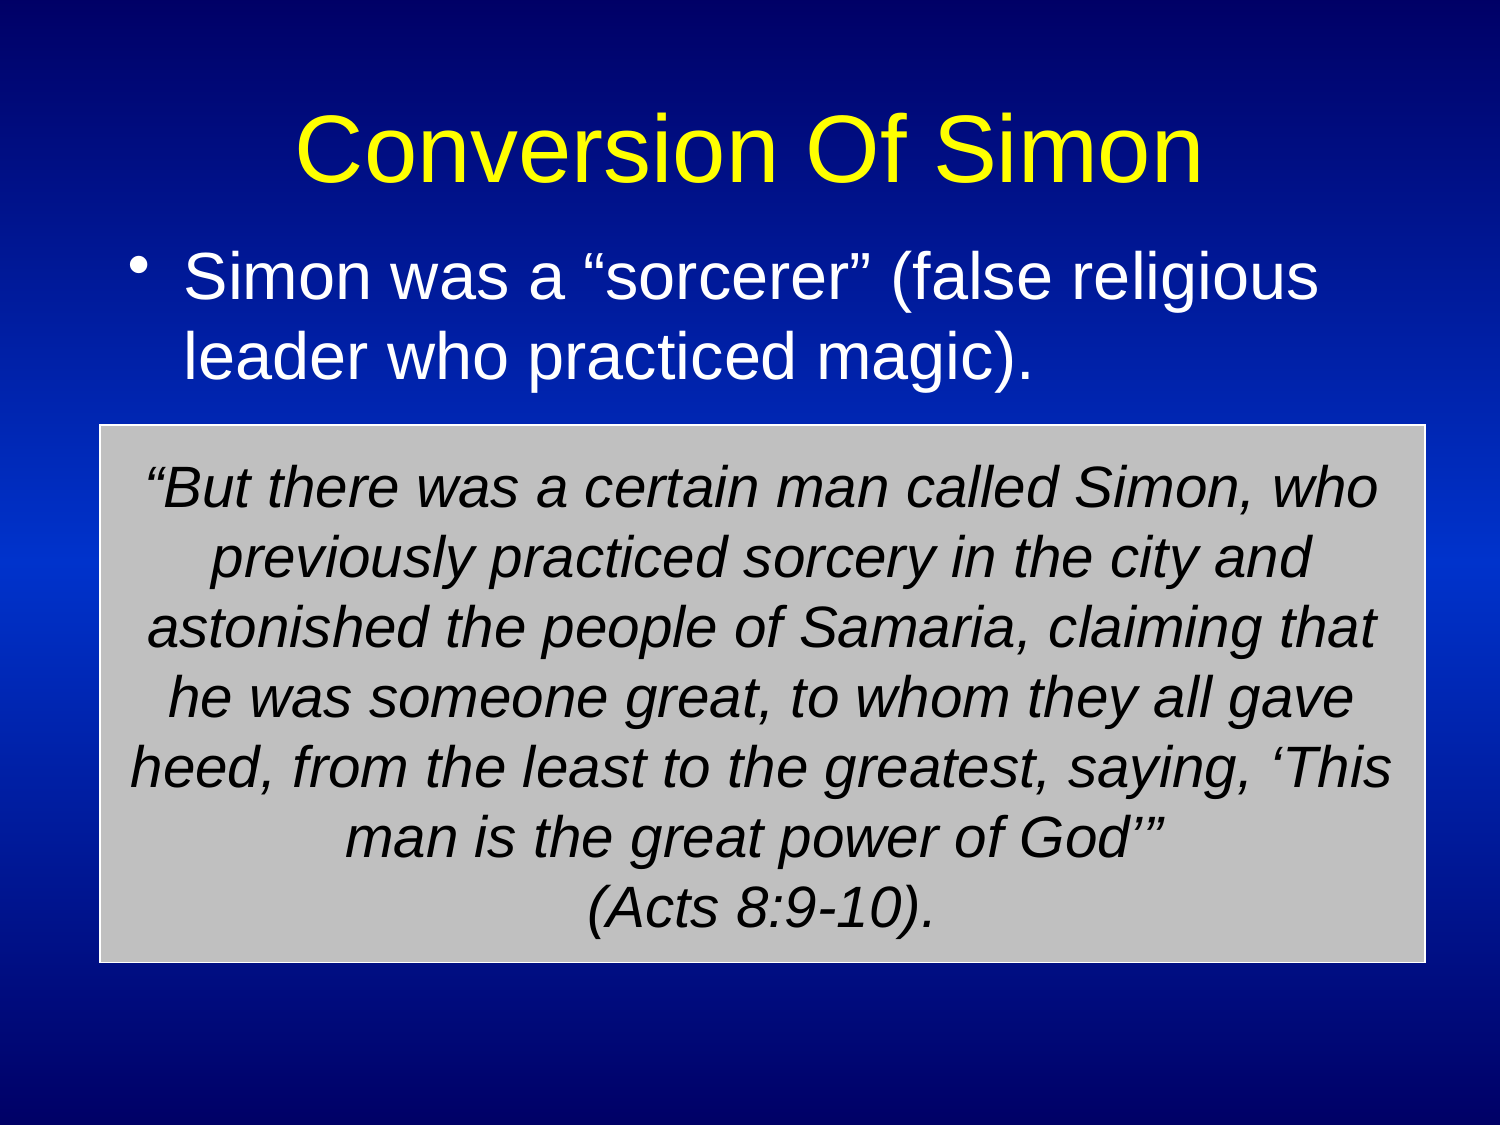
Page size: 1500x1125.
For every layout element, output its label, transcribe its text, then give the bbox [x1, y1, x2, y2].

title Conversion Of Simon [37, 50, 1463, 238]
text_box “But there was a certain man called Simon, who previously practiced sorcery in the city and astonished the people of Samaria, claiming that he was someone great, to whom they all gave heed, from the least to the greatest, saying, ‘This man is the great power of God’” (Acts 8:9-10). [99, 424, 1425, 963]
list Simon was a “sorcerer” (false religious leader who practiced magic). [112, 224, 1463, 775]
